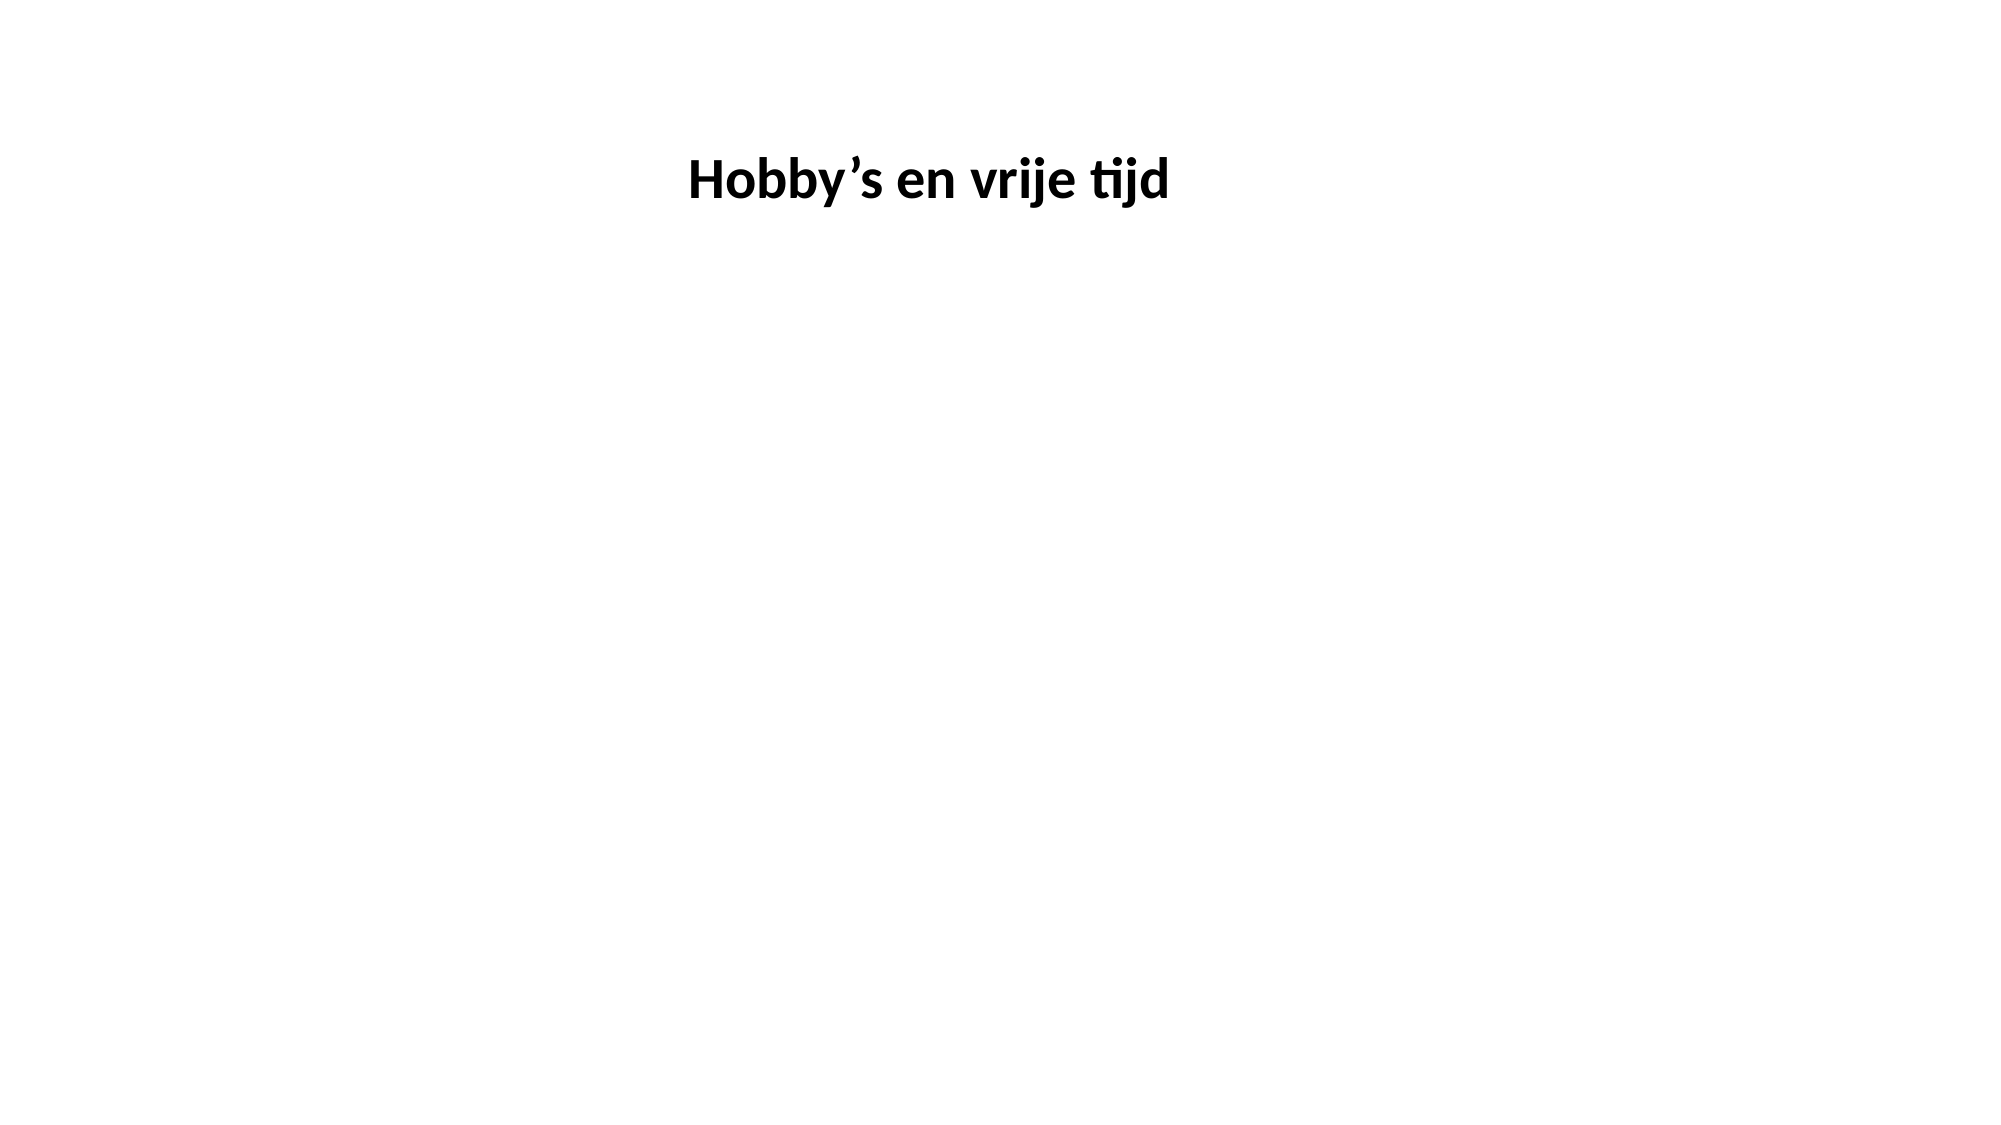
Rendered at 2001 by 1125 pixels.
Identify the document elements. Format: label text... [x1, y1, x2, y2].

text_box Hobby’s en vrije tijd [673, 132, 1343, 218]
